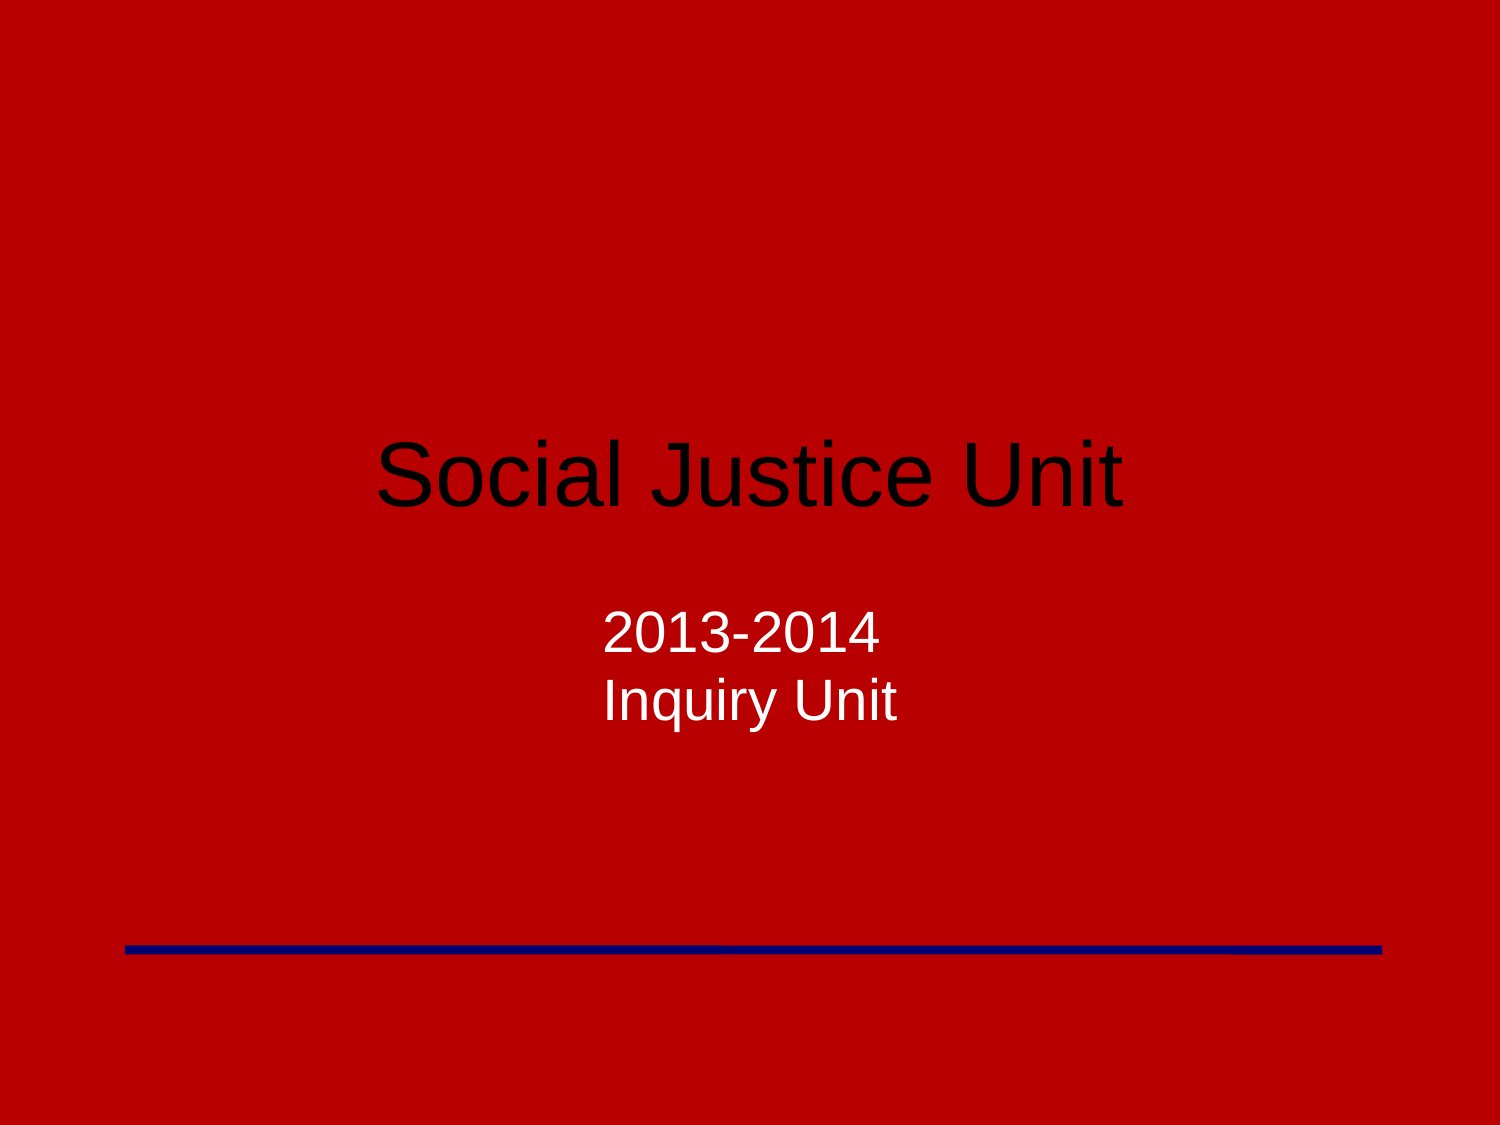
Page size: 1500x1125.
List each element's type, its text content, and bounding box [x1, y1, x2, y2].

subtitle 2013-2014 Inquiry Unit [225, 600, 1275, 888]
title Social Justice Unit [112, 349, 1388, 591]
